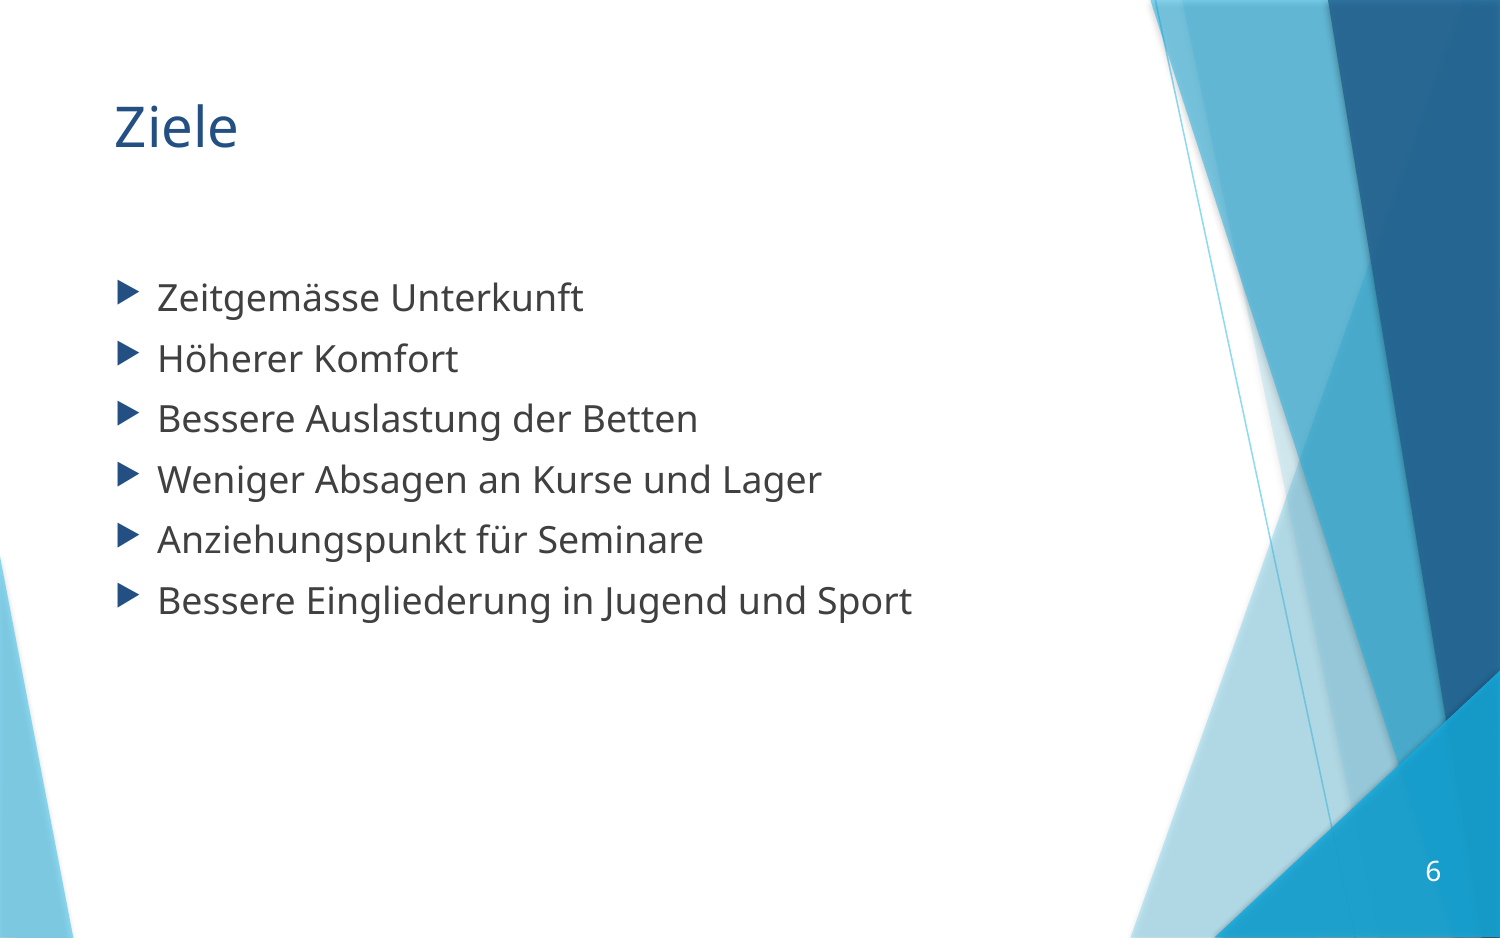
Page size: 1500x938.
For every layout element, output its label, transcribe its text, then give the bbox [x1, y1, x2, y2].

title Ziele [99, 83, 1142, 231]
list Zeitgemässe Unterkunft Höherer Komfort Bessere Auslastung der Betten Weniger Absagen an Kurse und Lager Anziehungspunkt für Seminare Bessere Eingliederung in Jugend und Sport [99, 266, 1142, 826]
slide_number 6 [1372, 847, 1457, 898]
